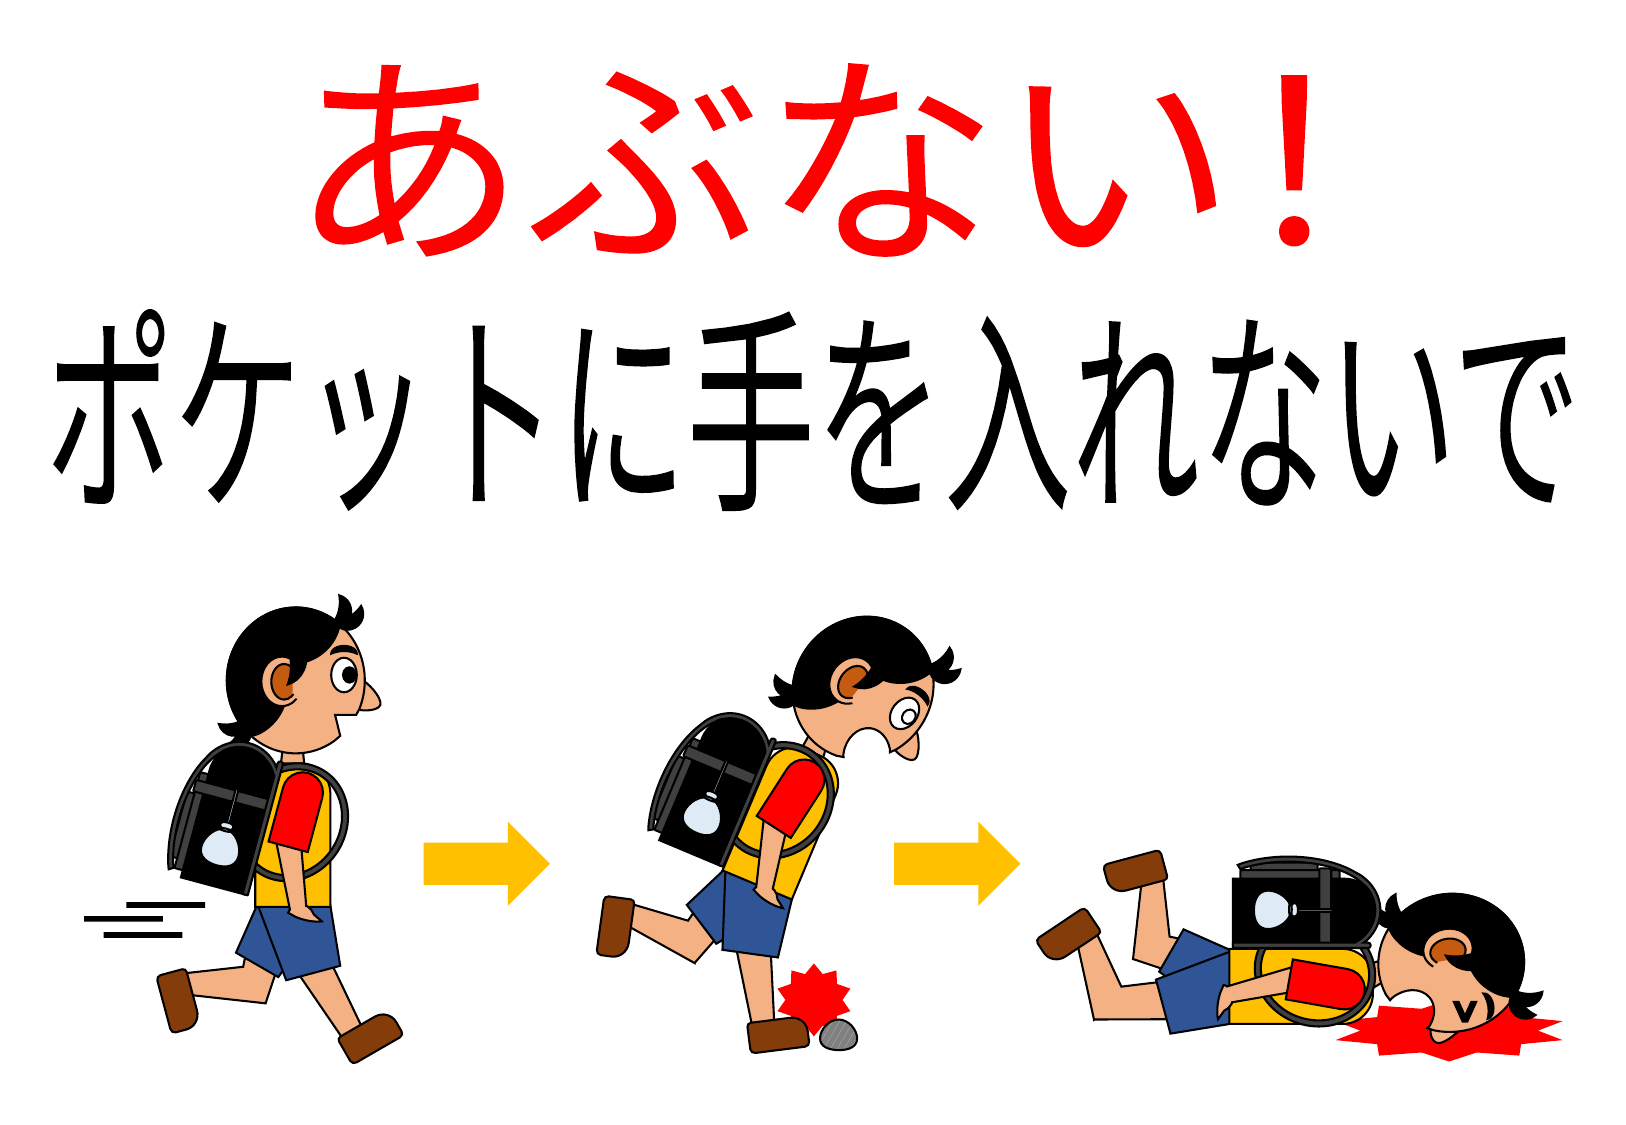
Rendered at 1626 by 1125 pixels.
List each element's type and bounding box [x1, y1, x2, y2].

text_box [52, 62, 1573, 512]
text_box [421, 819, 552, 908]
text_box [83, 608, 401, 1053]
text_box [941, 819, 1023, 908]
text_box [1050, 856, 1563, 1062]
text_box [614, 604, 938, 1051]
